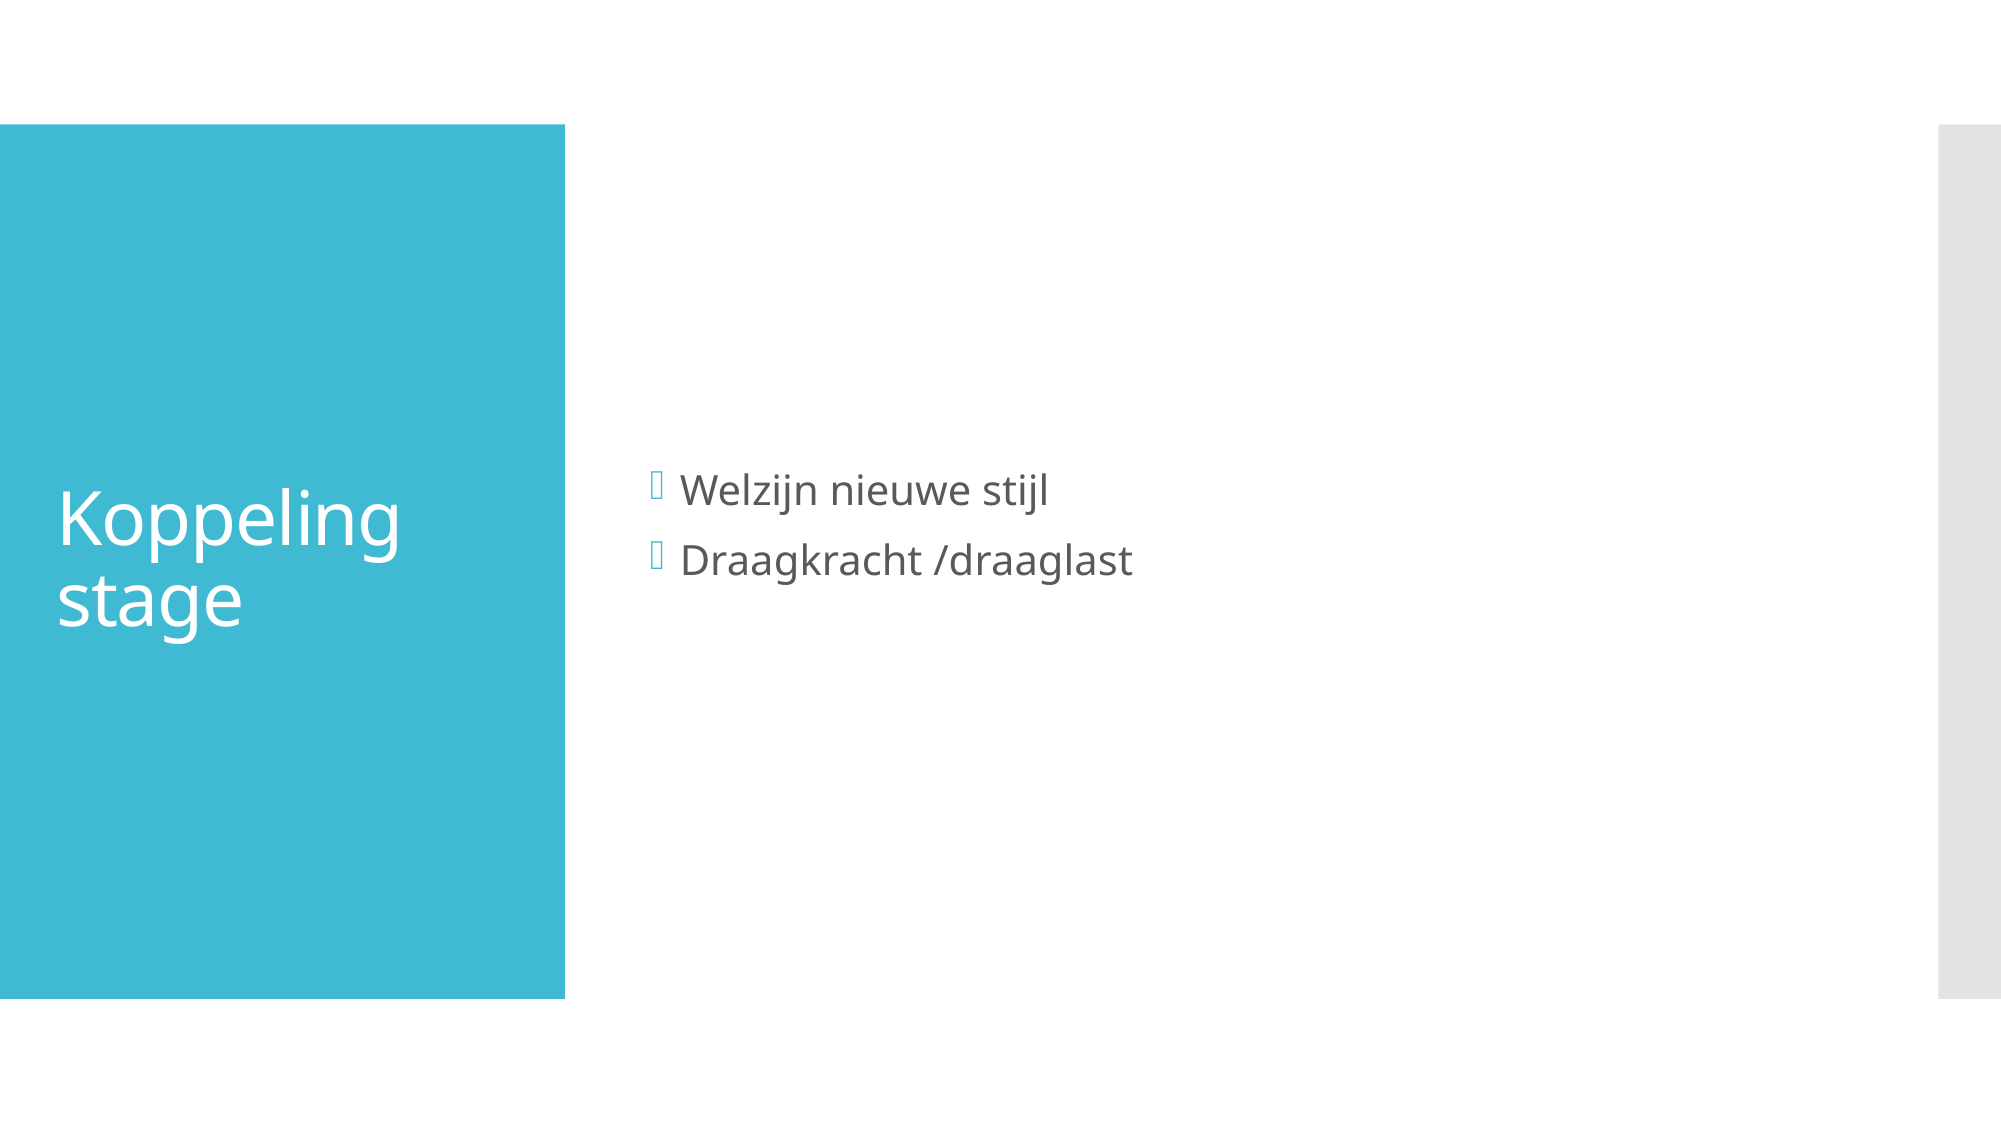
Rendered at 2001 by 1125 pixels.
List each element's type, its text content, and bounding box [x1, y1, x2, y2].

title Koppeling stage [41, 184, 525, 940]
list Welzijn nieuwe stijl Draagkracht /draaglast [634, 141, 1835, 982]
